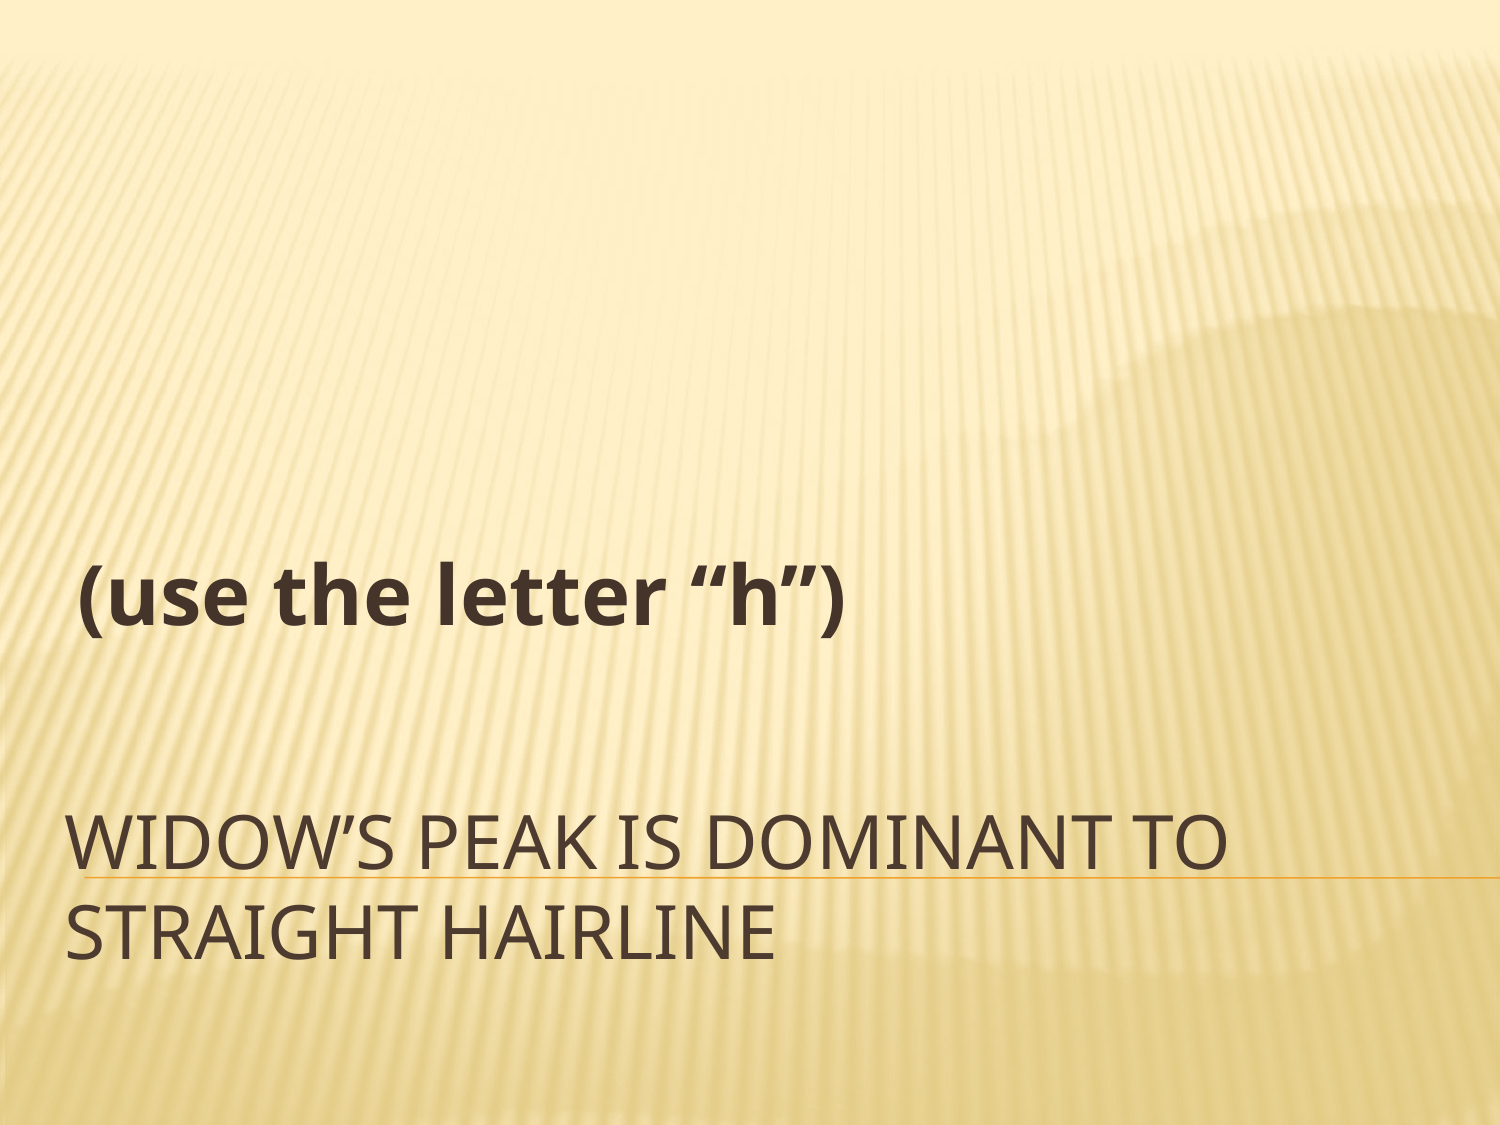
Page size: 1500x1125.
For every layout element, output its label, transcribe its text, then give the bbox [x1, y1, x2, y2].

subtitle (use the letter “h”) [62, 500, 1450, 650]
title Widow’s peak is dominant to Straight hairline [50, 787, 1438, 988]
